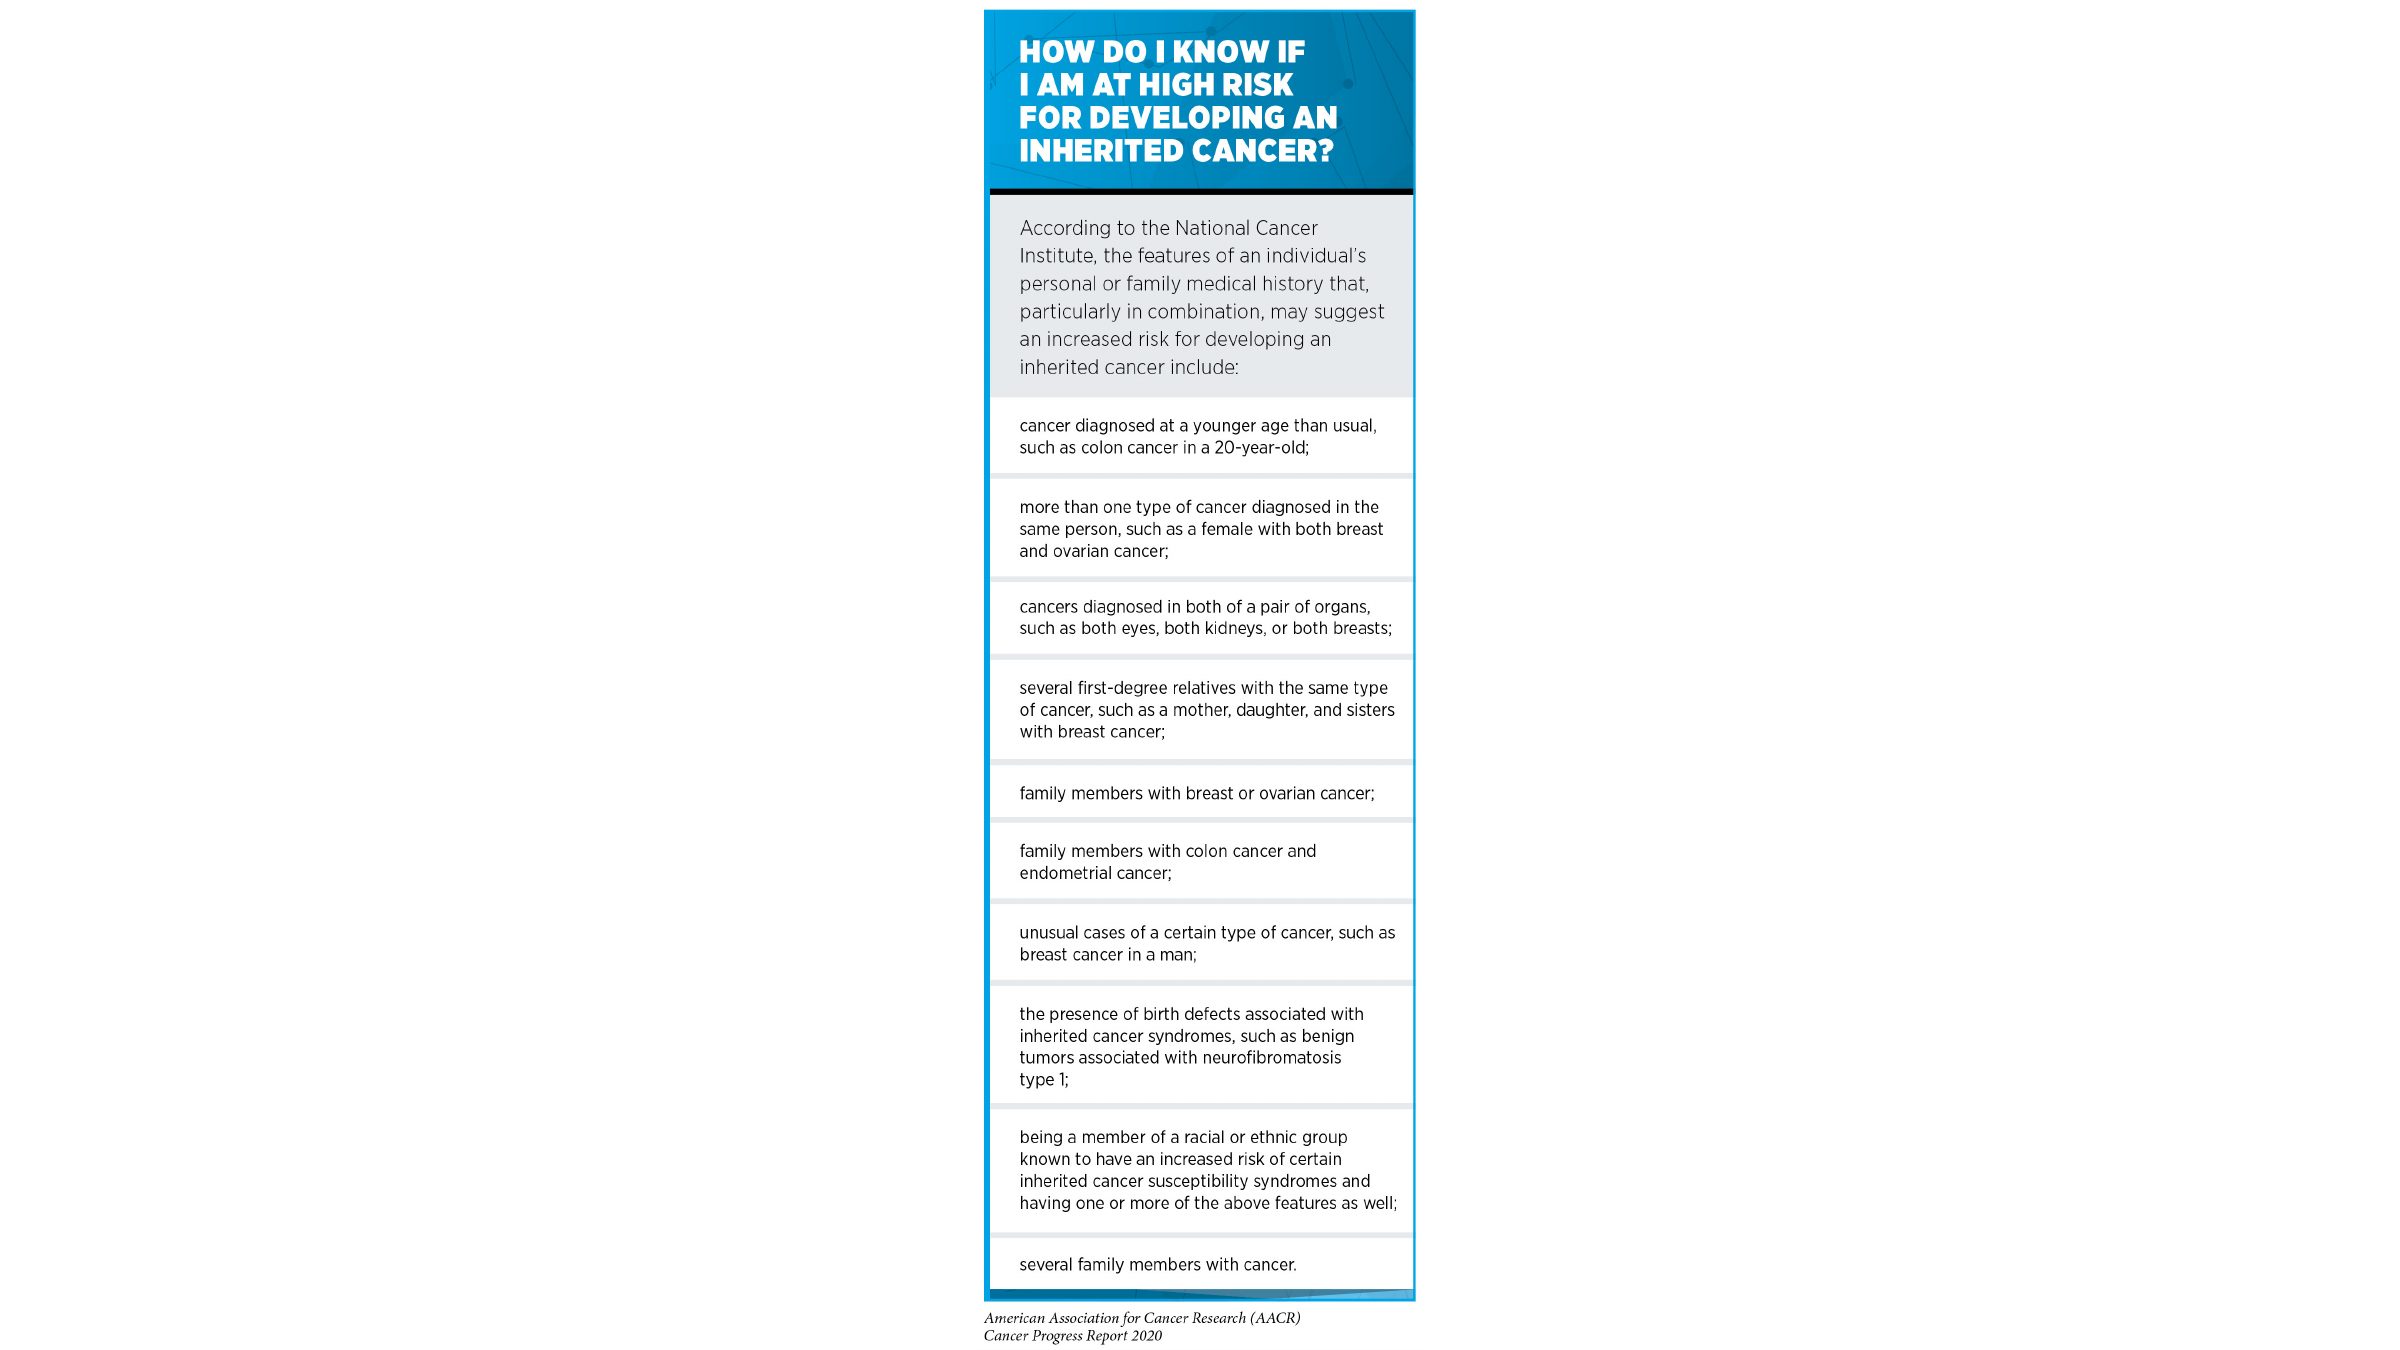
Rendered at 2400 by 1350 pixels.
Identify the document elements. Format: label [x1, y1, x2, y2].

picture [974, 0, 1426, 1350]
